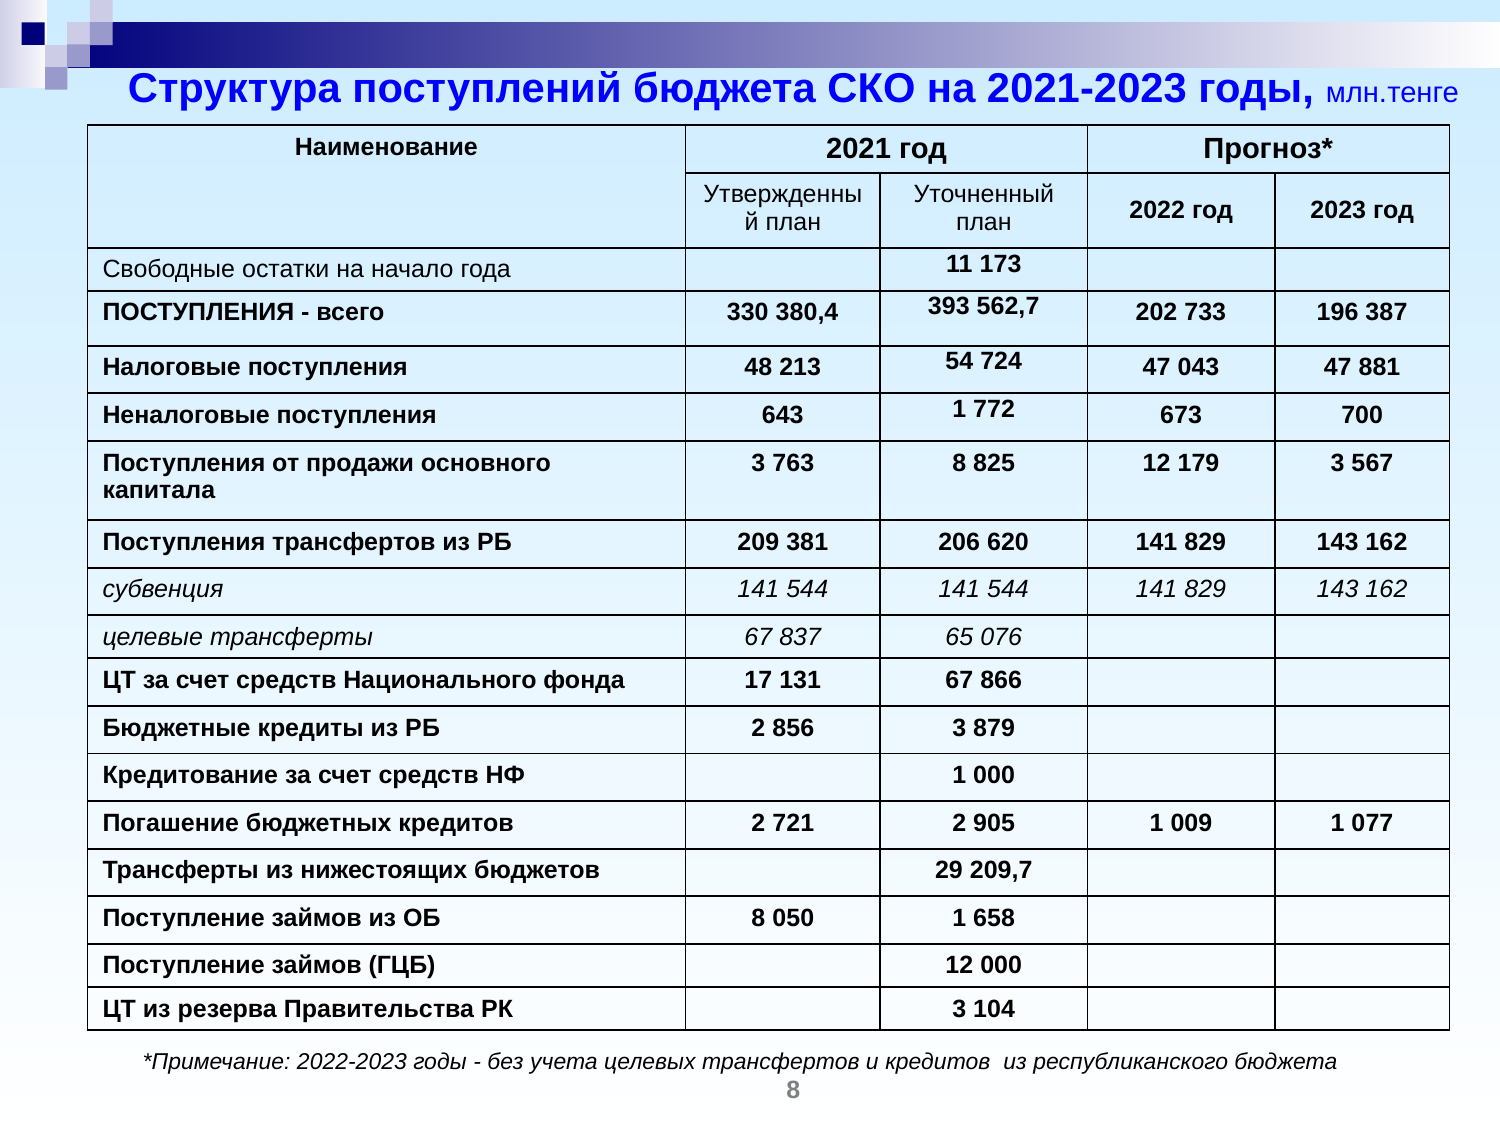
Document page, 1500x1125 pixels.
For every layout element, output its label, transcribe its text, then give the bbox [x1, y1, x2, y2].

table_cell 1 658 [881, 897, 1087, 943]
table_cell 143 162 [1276, 569, 1449, 614]
table_cell [1276, 659, 1449, 705]
table_header Наименование [88, 126, 685, 247]
table_cell 2 856 [686, 707, 879, 753]
table_cell Неналоговые поступления [88, 394, 685, 440]
table_cell 196 387 [1276, 292, 1449, 345]
table_cell 29 209,7 [881, 850, 1087, 895]
table_cell 3 879 [881, 707, 1087, 753]
table_cell [1088, 850, 1274, 895]
text_box 8 [643, 1070, 944, 1107]
table_cell Погашение бюджетных кредитов [88, 802, 685, 848]
table_cell 643 [686, 394, 879, 440]
table_cell [1088, 659, 1274, 705]
table_cell 67 866 [881, 659, 1087, 705]
table_cell 2 721 [686, 802, 879, 848]
table_cell 141 544 [881, 569, 1087, 614]
table_cell [686, 945, 879, 986]
table_cell Поступления трансфертов из РБ [88, 521, 685, 567]
table_cell [1088, 945, 1274, 986]
table_cell 141 829 [1088, 521, 1274, 567]
table_cell 3 567 [1276, 442, 1449, 519]
table_cell 3 104 [881, 988, 1087, 1029]
table_cell [1088, 988, 1274, 1029]
table_cell 141 544 [686, 569, 879, 614]
table_cell Трансферты из нижестоящих бюджетов [88, 850, 685, 895]
table_cell 143 162 [1276, 521, 1449, 567]
table_cell 2 905 [881, 802, 1087, 848]
table_cell целевые трансферты [88, 616, 685, 657]
table_cell 8 050 [686, 897, 879, 943]
table_cell 3 763 [686, 442, 879, 519]
table_cell ПОСТУПЛЕНИЯ - всего [88, 292, 685, 345]
table_cell [1088, 249, 1274, 290]
table_cell 47 881 [1276, 347, 1449, 392]
table_header Прогноз* [1088, 126, 1449, 172]
title Структура поступлений бюджета СКО на 2021-2023 годы, млн.тенге [112, 37, 1475, 125]
table_cell 54 724 [881, 347, 1087, 392]
table_cell Утвержденный план [686, 174, 879, 247]
table_cell 12 179 [1088, 442, 1274, 519]
table_cell [1276, 897, 1449, 943]
table_cell [1088, 754, 1274, 800]
table_cell 700 [1276, 394, 1449, 440]
table_cell Уточненный план [881, 174, 1087, 247]
table_cell 202 733 [1088, 292, 1274, 345]
table_cell [1276, 754, 1449, 800]
table_cell Кредитование за счет средств НФ [88, 754, 685, 800]
table_cell [1088, 707, 1274, 753]
table_cell [1276, 850, 1449, 895]
table_cell субвенция [88, 569, 685, 614]
table_cell Налоговые поступления [88, 347, 685, 392]
table_cell Поступления от продажи основного капитала [88, 442, 685, 519]
table_cell [686, 754, 879, 800]
table_cell 1 000 [881, 754, 1087, 800]
table_cell ЦТ из резерва Правительства РК [88, 988, 685, 1029]
table_cell 2023 год [1276, 174, 1449, 247]
table_cell [1088, 616, 1274, 657]
table_cell 393 562,7 [881, 292, 1087, 345]
table_cell [686, 249, 879, 290]
table_cell 48 213 [686, 347, 879, 392]
table_cell 67 837 [686, 616, 879, 657]
table_cell 673 [1088, 394, 1274, 440]
table_cell 141 829 [1088, 569, 1274, 614]
table_cell 330 380,4 [686, 292, 879, 345]
table_header 2021 год [686, 126, 1087, 172]
table_cell 1 077 [1276, 802, 1449, 848]
table_cell 47 043 [1088, 347, 1274, 392]
table_cell [1276, 945, 1449, 986]
table_cell Свободные остатки на начало года [88, 249, 685, 290]
table_cell 209 381 [686, 521, 879, 567]
table_cell 1 009 [1088, 802, 1274, 848]
table_cell [686, 988, 879, 1029]
table_cell 65 076 [881, 616, 1087, 657]
table_cell 206 620 [881, 521, 1087, 567]
table_cell 11 173 [881, 249, 1087, 290]
table_cell 17 131 [686, 659, 879, 705]
table_cell Поступление займов (ГЦБ) [88, 945, 685, 986]
table_cell [1276, 707, 1449, 753]
table_cell [1276, 616, 1449, 657]
table_cell 1 772 [881, 394, 1087, 440]
table_cell ЦТ за счет средств Национального фонда [88, 659, 685, 705]
table_cell 8 825 [881, 442, 1087, 519]
table_cell [1088, 897, 1274, 943]
table_cell [1276, 249, 1449, 290]
table_cell [686, 850, 879, 895]
table_cell Бюджетные кредиты из РБ [88, 707, 685, 753]
table_cell Поступление займов из ОБ [88, 897, 685, 943]
table_cell 12 000 [881, 945, 1087, 986]
table_cell 2022 год [1088, 174, 1274, 247]
table_cell [1276, 988, 1449, 1029]
text_box *Примечание: 2022-2023 годы - без учета целевых трансфертов и кредитов из республиканского бюджета [142, 1046, 1395, 1075]
